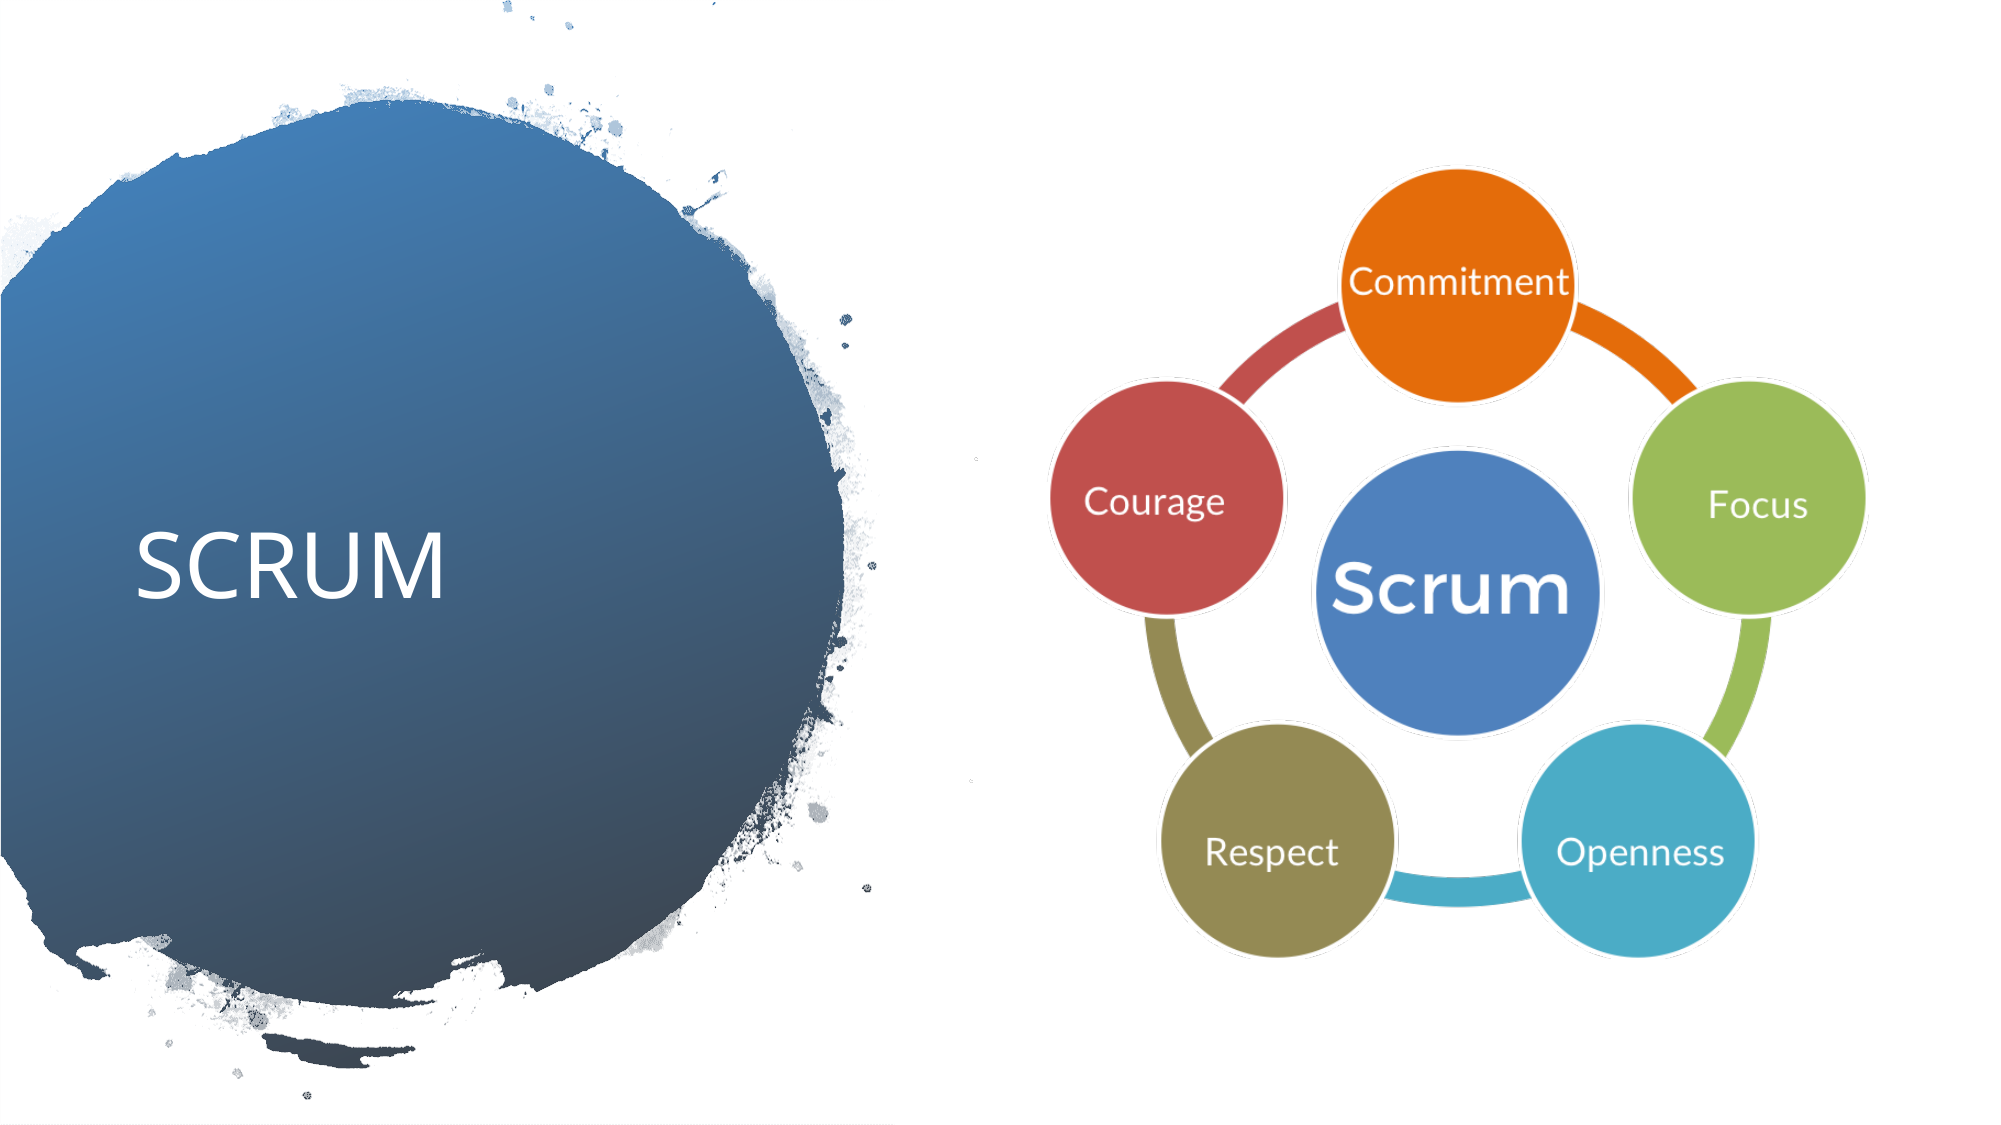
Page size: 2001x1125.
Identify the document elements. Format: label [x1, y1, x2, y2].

picture [0, 0, 2000, 1125]
list [1046, 163, 1870, 960]
